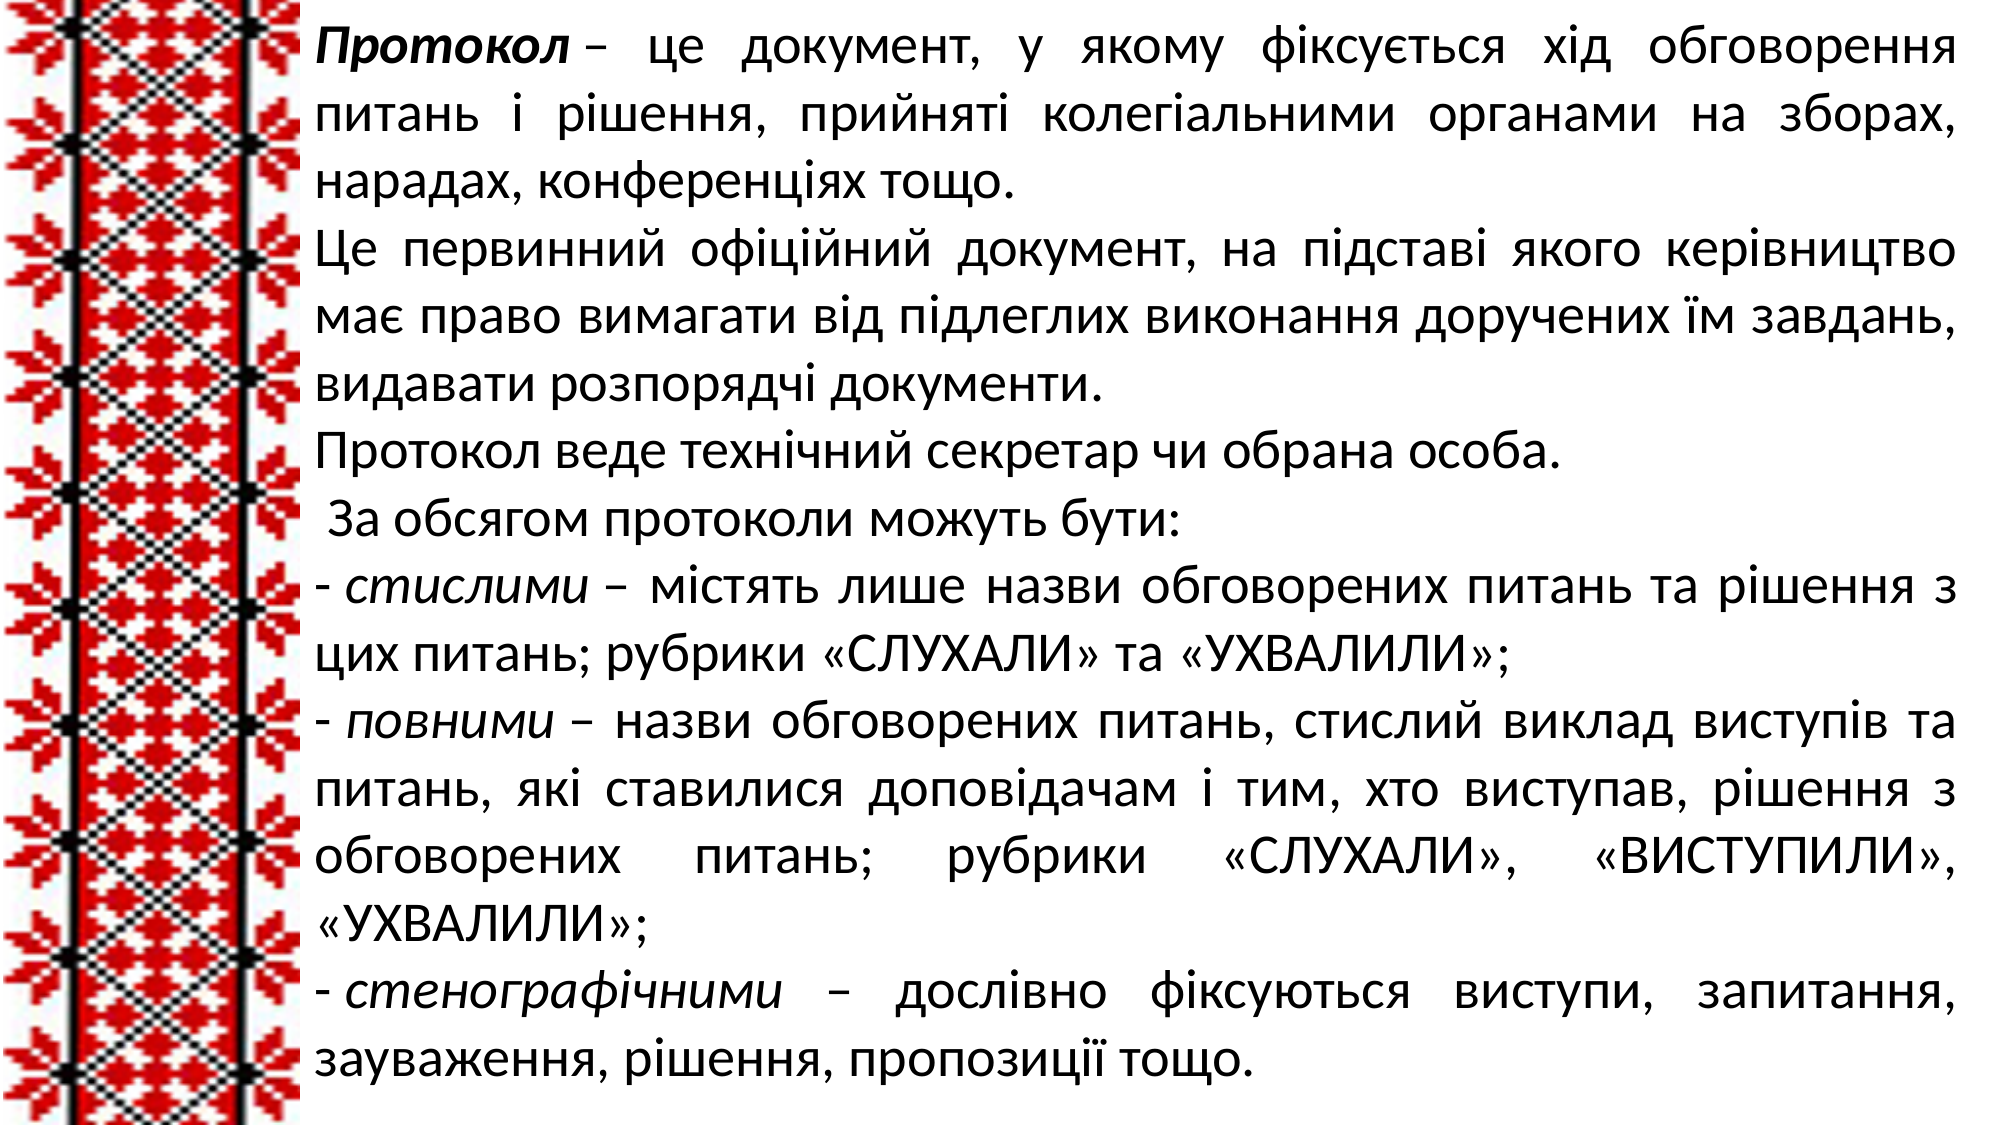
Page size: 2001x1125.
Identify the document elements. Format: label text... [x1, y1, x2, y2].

picture [3, 0, 300, 1125]
text_box Протокол – це документ, у якому фіксується хід об­говорення питань і рішення, прийняті колегіальними органами на зборах, нарадах, конференціях тощо. Це первинний офіційний документ, на підставі якого керівництво має право вимагати від підлеглих виконання доручених їм завдань, видавати розпорядчі документи. Протокол веде технічний секретар чи обрана особа. За обсягом протоколи можуть бути: - стислими – містять лише назви обговорених пи­тань та рішення з цих питань; рубрики «СЛУХАЛИ» та «УХВАЛИЛИ»; - повними – назви обговорених питань, стислий виклад виступів та питань, які ставилися доповіда­чам і тим, хто виступав, рішення з обговорених питань; рубрики «СЛУХАЛИ», «ВИСТУПИЛИ», «УХВАЛИЛИ»; - стенографічними – дослівно фіксуються виступи, запитання, зауваження, рішення, пропозиції тощо. [300, 0, 1974, 1095]
